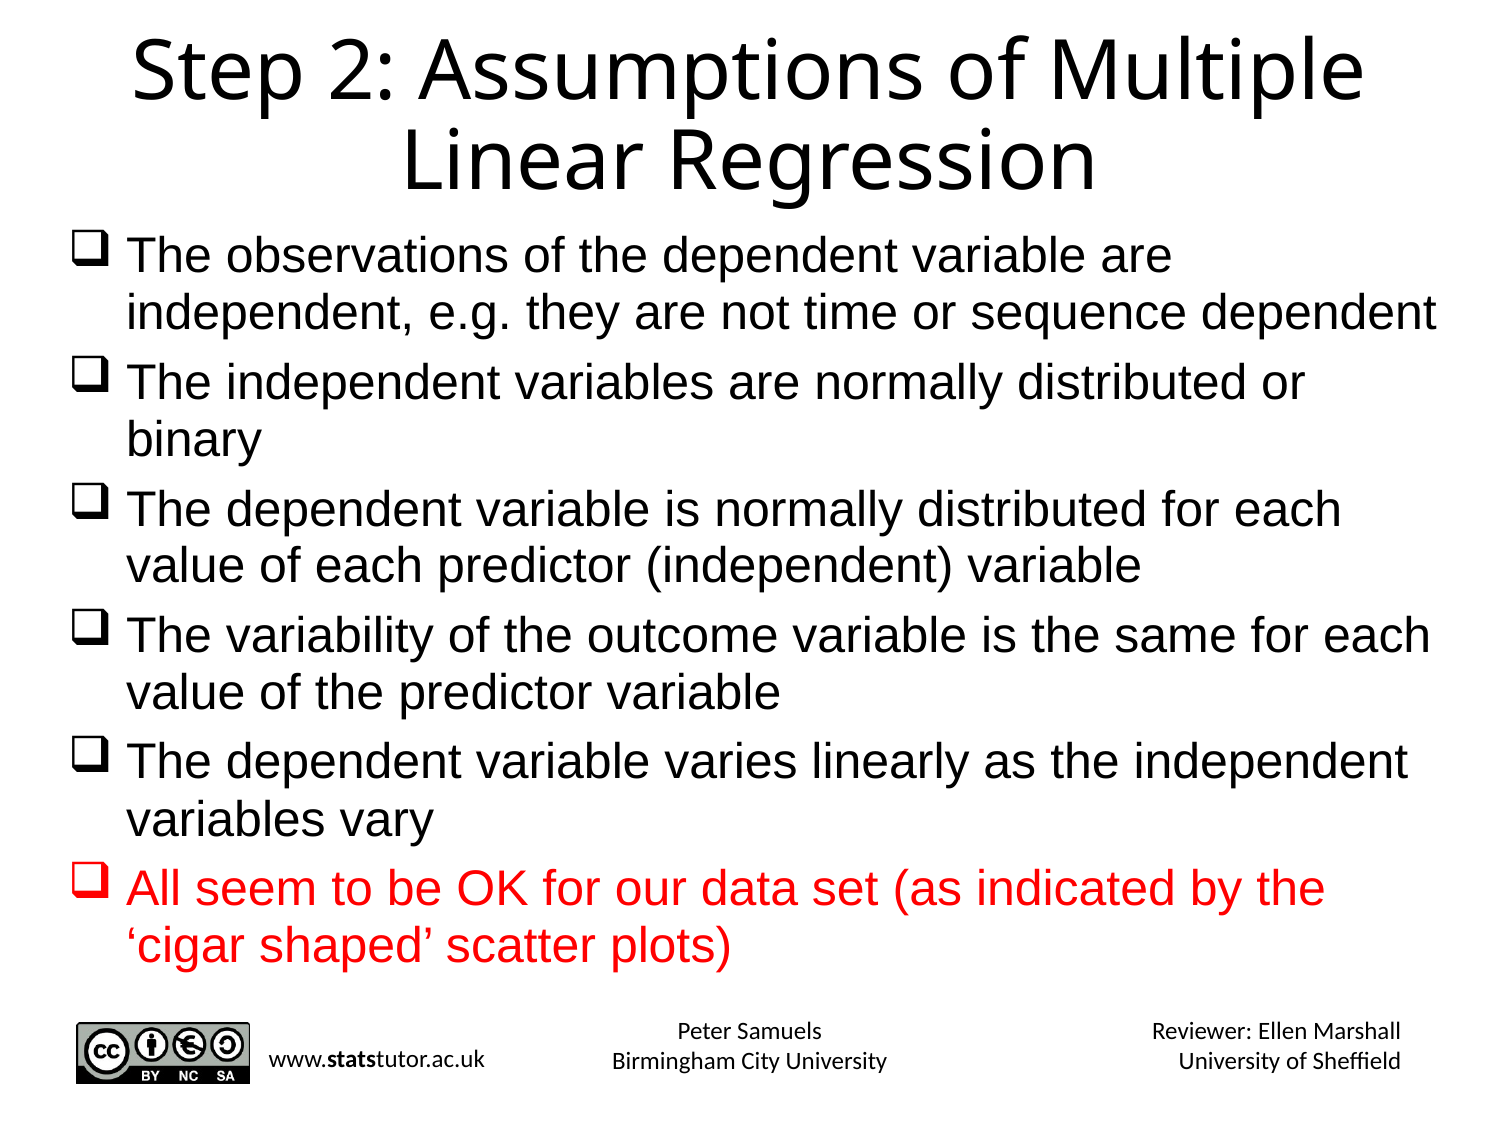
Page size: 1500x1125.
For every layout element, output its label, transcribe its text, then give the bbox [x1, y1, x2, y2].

text_box Reviewer: Ellen Marshall University of Sheffield [1038, 1007, 1417, 1083]
picture [76, 1022, 251, 1084]
list The observations of the dependent variable are independent, e.g. they are not time or sequence dependent The independent variables are normally distributed or binary The dependent variable is normally distributed for each value of each predictor (independent) variable The variability of the outcome variable is the same for each value of the predictor variable The dependent variable varies linearly as the independent variables vary All seem to be OK for our data set (as indicated by the ‘cigar shaped’ scatter plots) [53, 219, 1459, 988]
text_box www.statstutor.ac.uk [254, 1035, 573, 1080]
title Step 2: Assumptions of Multiple Linear Regression [82, 19, 1418, 216]
text_box Peter Samuels Birmingham City University [549, 1007, 951, 1083]
